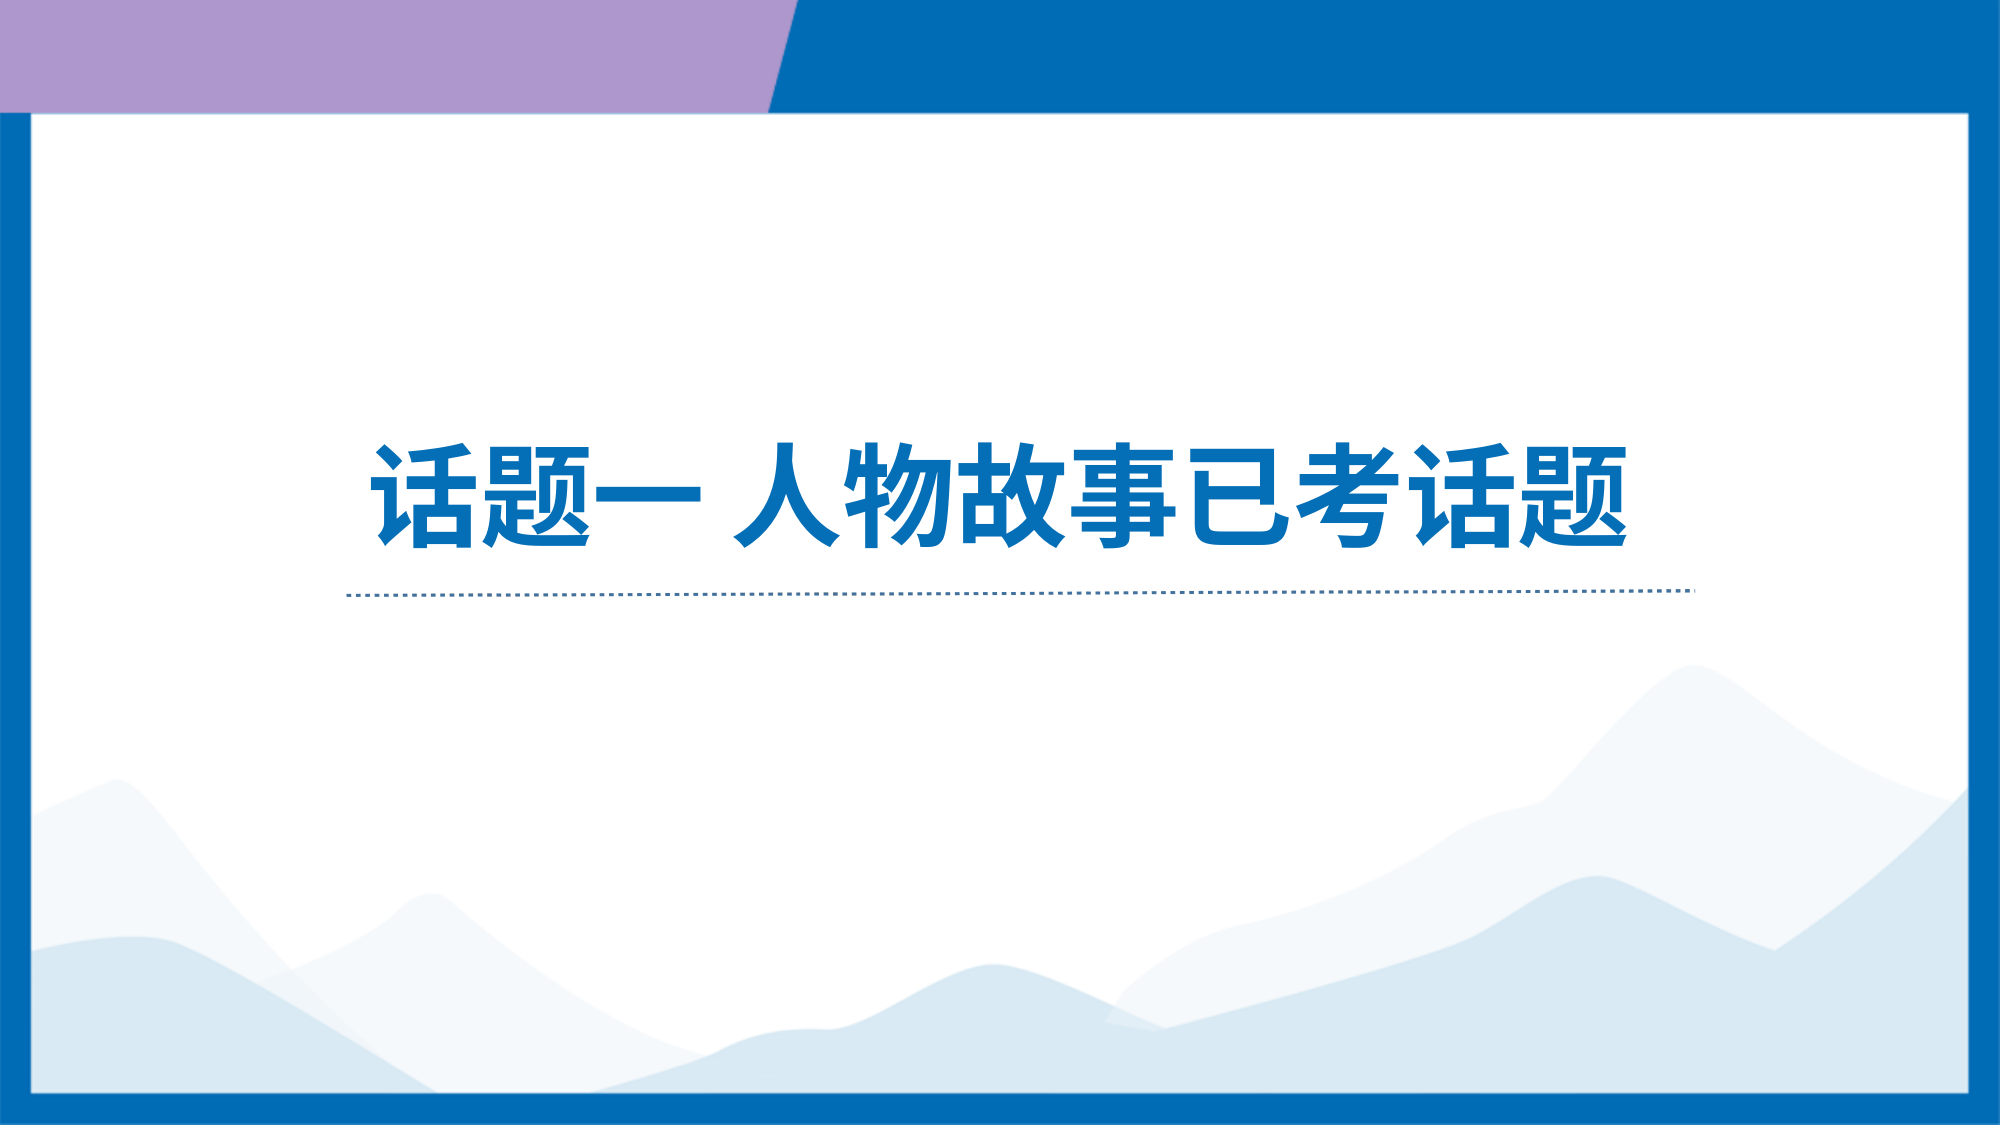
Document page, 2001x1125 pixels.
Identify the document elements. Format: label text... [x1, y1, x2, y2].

picture [0, 0, 2000, 1125]
text_box 话题一 人物故事已考话题 [35, 408, 1962, 561]
